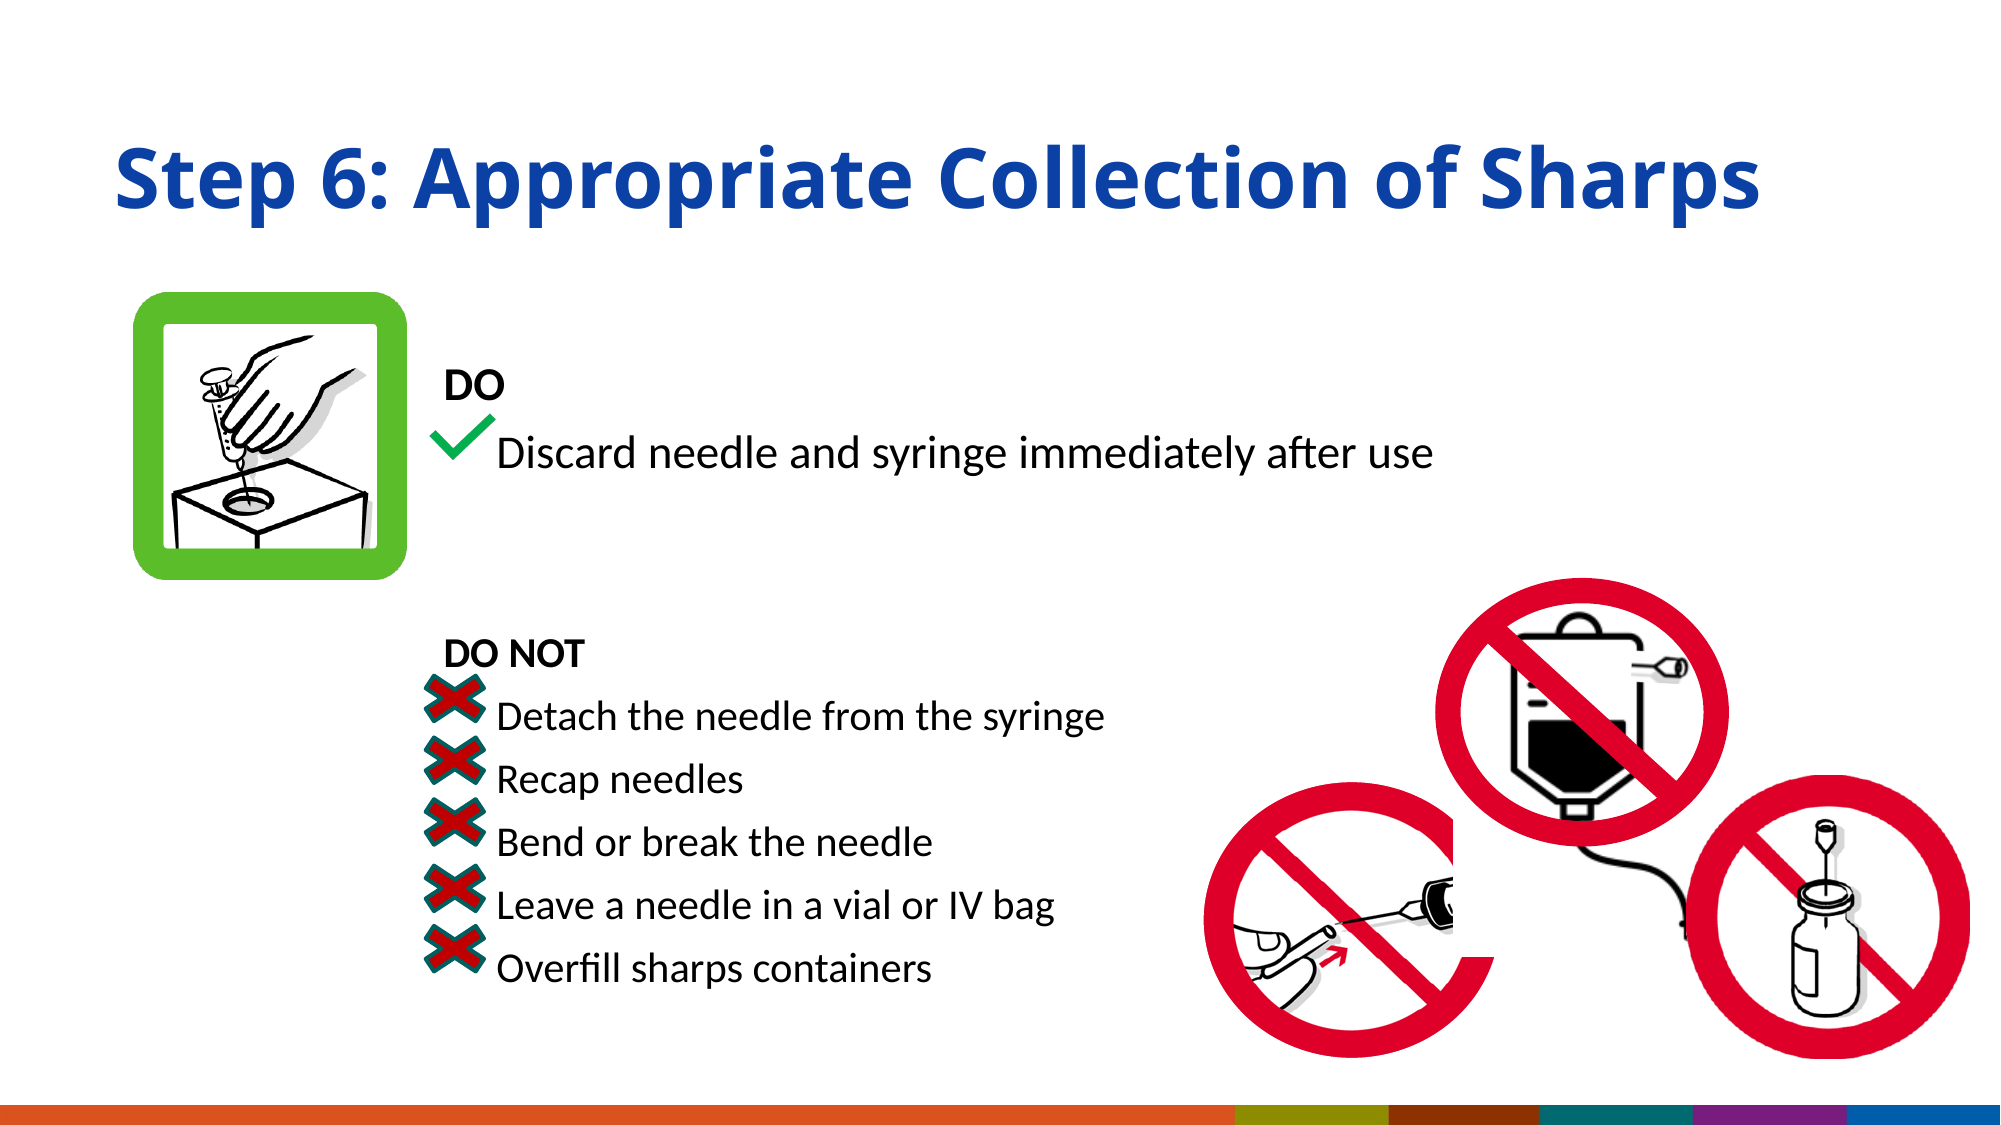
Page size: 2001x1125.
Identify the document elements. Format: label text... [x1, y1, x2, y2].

picture [1686, 775, 1970, 1059]
text_box [423, 923, 486, 974]
text_box [1201, 780, 1494, 1060]
picture [133, 292, 408, 581]
text_box [423, 673, 486, 724]
text_box [423, 735, 486, 785]
text_box [423, 863, 486, 914]
text_box [423, 797, 486, 847]
picture [428, 402, 497, 471]
list DO Discard needle and syringe immediately after use DO NOT Detach the needle from the syringe Recap needles Bend or break the needle Leave a needle in a vial or IV bag Overfill sharps containers [428, 280, 1920, 1005]
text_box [1437, 579, 1728, 957]
picture [0, 1105, 2000, 1125]
title Step 6: Appropriate Collection of Sharps [99, 45, 1900, 233]
